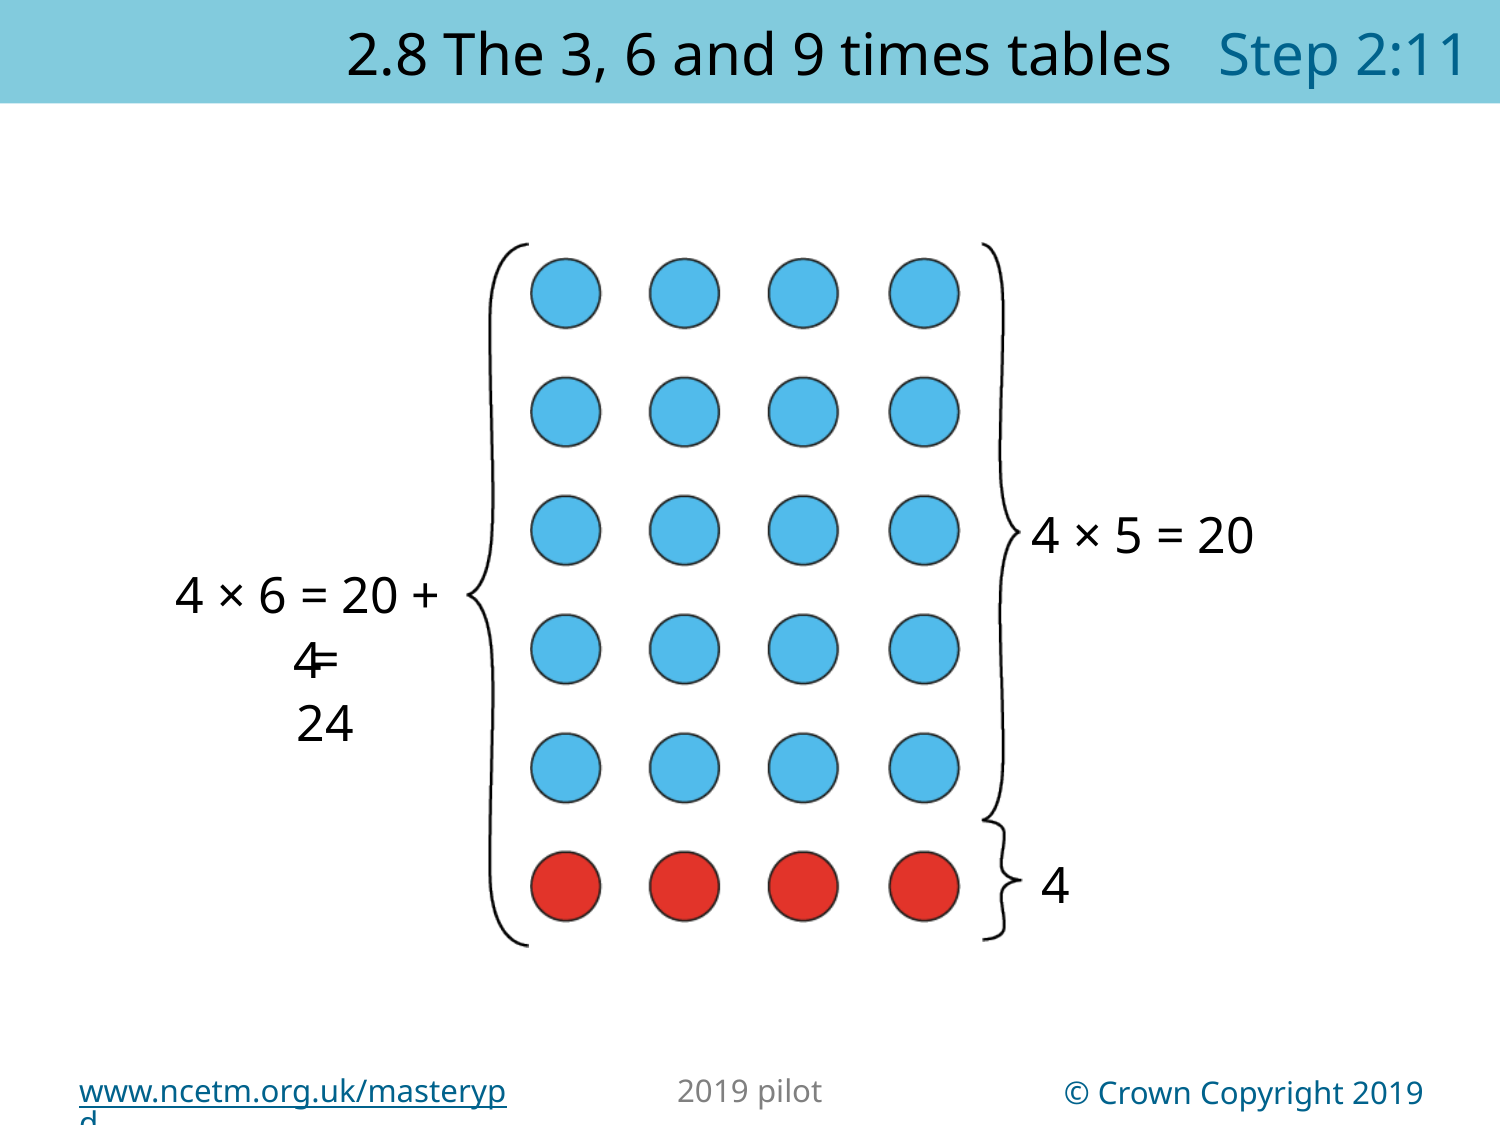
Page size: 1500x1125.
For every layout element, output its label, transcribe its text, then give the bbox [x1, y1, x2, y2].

picture [466, 242, 529, 949]
list 2.8 The 3, 6 and 9 times tables Step 2:11 [0, 0, 1500, 104]
text_box 4 × 6 = 20 + 4 [146, 552, 461, 696]
text_box 4 [1027, 841, 1128, 921]
picture [530, 256, 961, 821]
picture [981, 242, 1023, 942]
text_box = 24 [264, 616, 387, 760]
picture [530, 841, 961, 924]
text_box 4 × 5 = 20 [1026, 491, 1305, 571]
